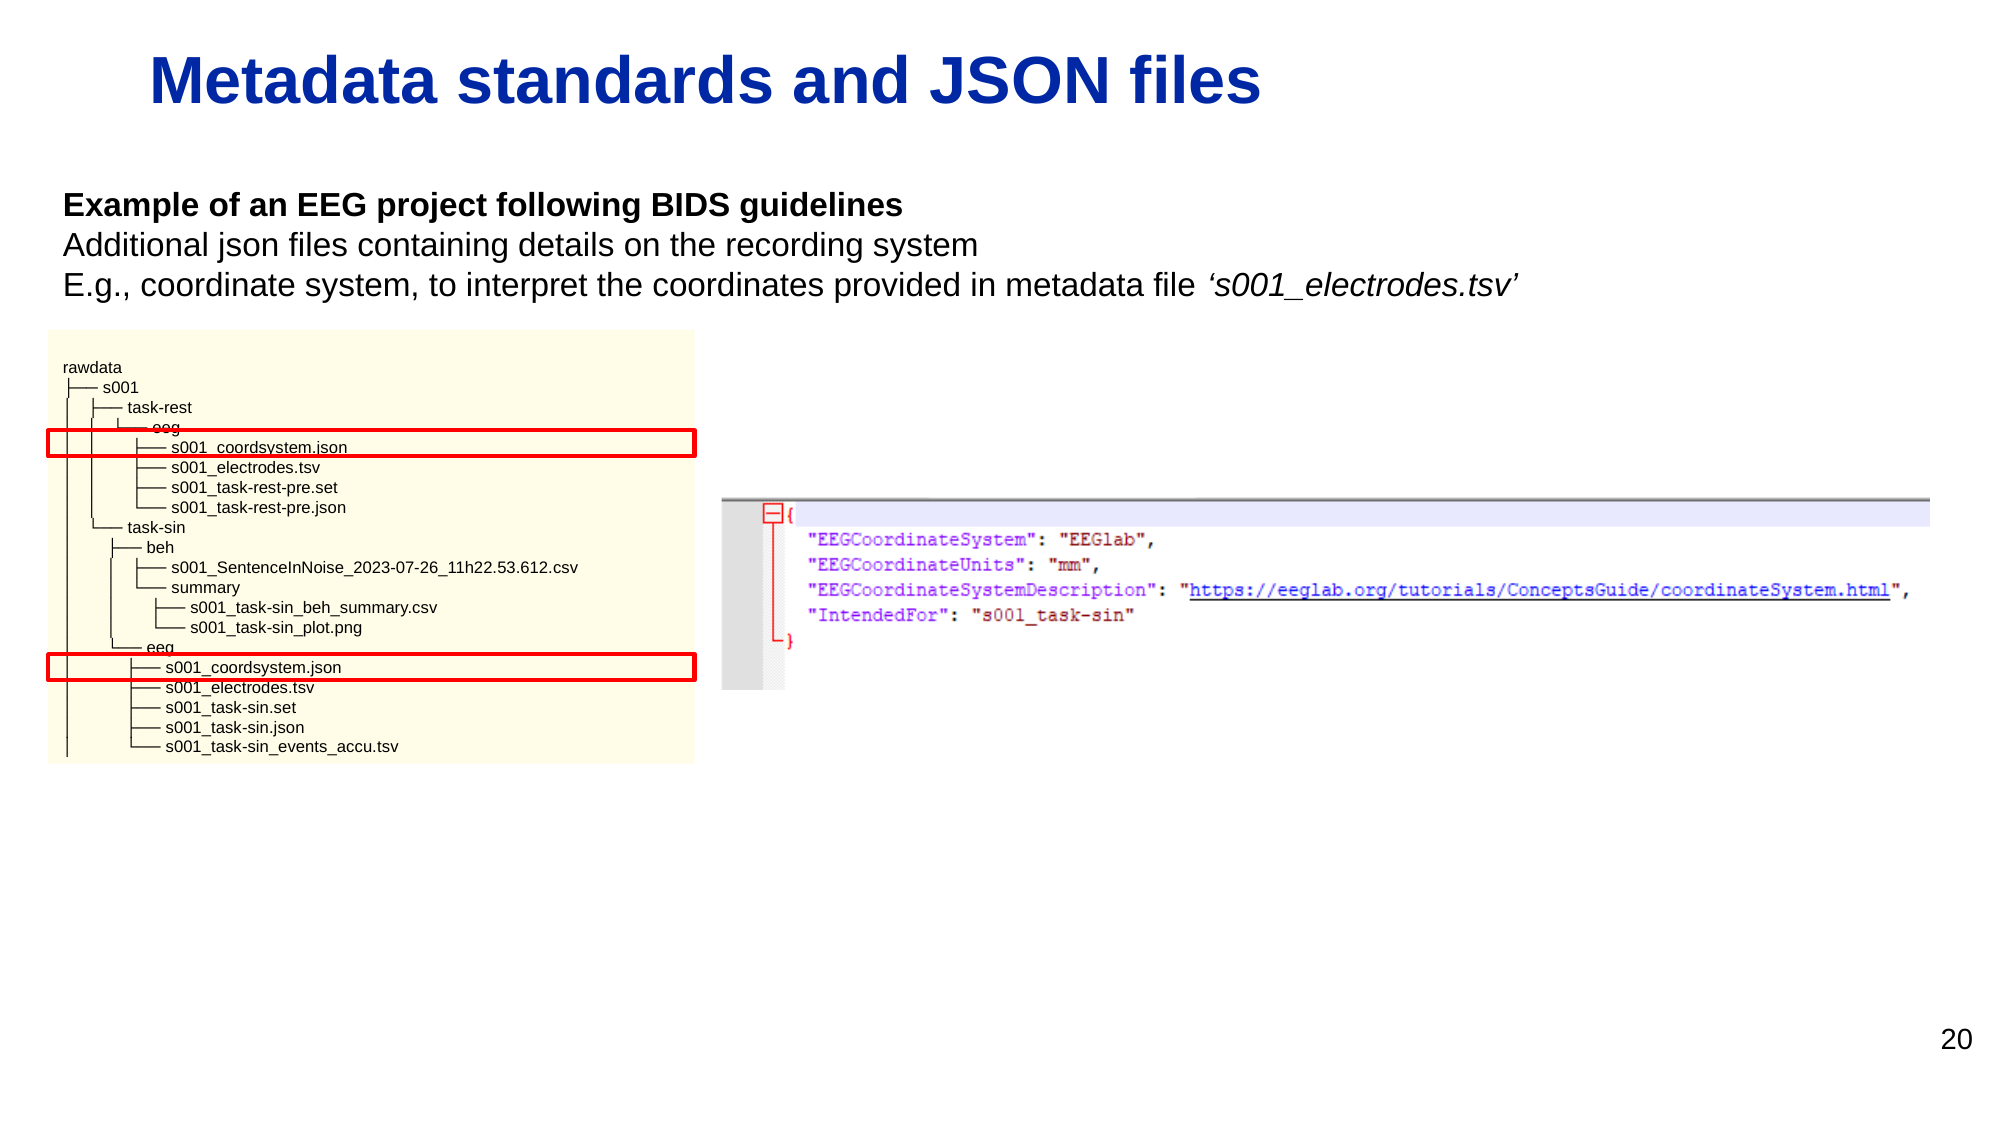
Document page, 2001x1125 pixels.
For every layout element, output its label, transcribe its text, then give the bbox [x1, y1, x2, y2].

title Metadata standards and JSON files [149, 31, 1851, 132]
slide_number 20 [1853, 1019, 1974, 1106]
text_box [47, 175, 1931, 690]
text_box rawdata ├── s001 │ ├── task-rest │ │ └── eeg │ │ ├── s001_coordsystem.json │ │ ├── s001_electrodes.tsv │ │ ├── s001_task-rest-pre.set │ │ └── s001_task-rest-pre.json │ └── task-sin │ ├── beh │ │ ├── s001_SentenceInNoise_2023-07-26_11h22.53.612.csv │ │ └── summary │ │ ├── s001_task-sin_beh_summary.csv │ │ └── s001_task-sin_plot.png │ └── eeg │ ├── s001_coordsystem.json │ ├── s001_electrodes.tsv │ ├── s001_task-sin.set │ ├── s001_task-sin.json │ └── s001_task-sin_events_accu.tsv [48, 701, 695, 764]
